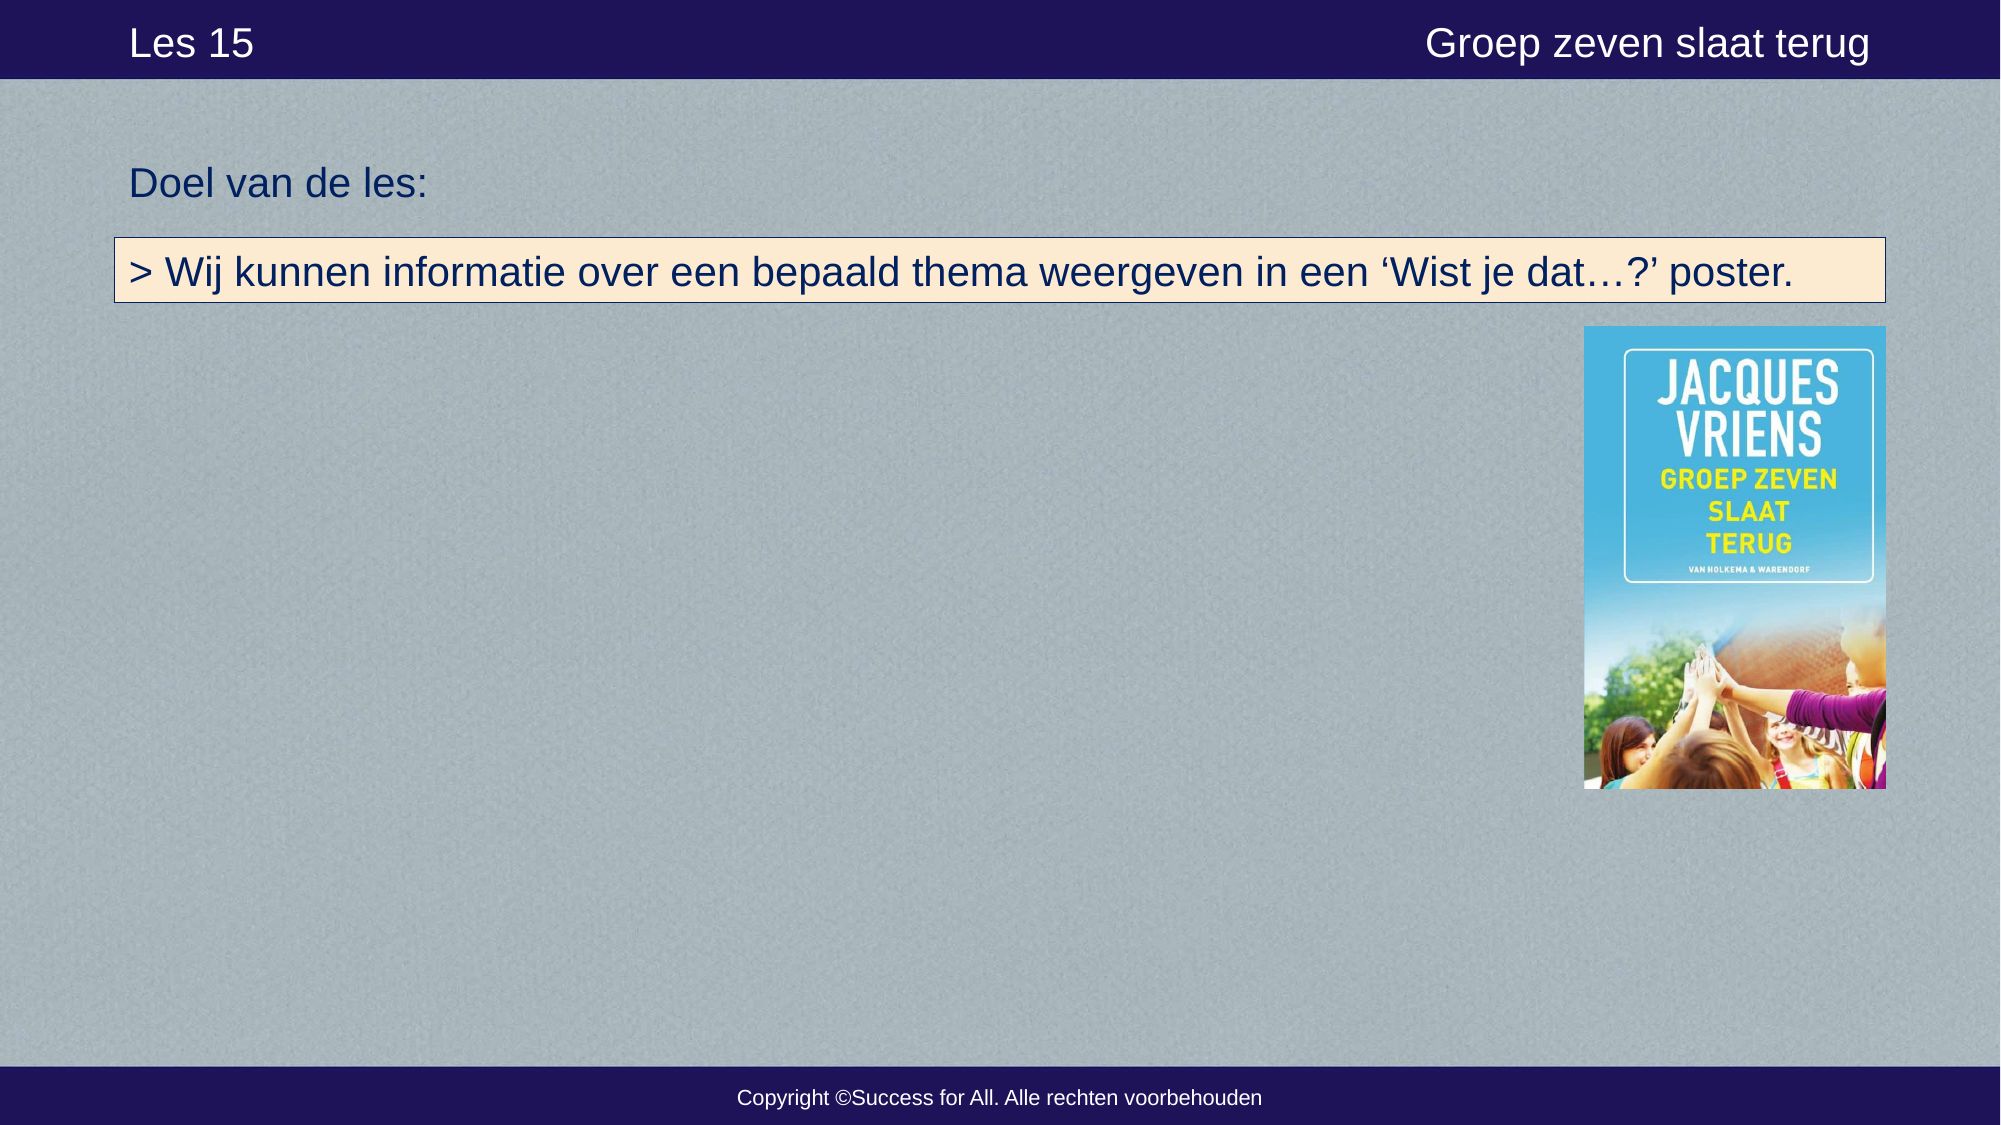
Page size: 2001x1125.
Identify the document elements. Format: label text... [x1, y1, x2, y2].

text_box > Wij kunnen informatie over een bepaald thema weergeven in een ‘Wist je dat…?’ poster. [114, 237, 1886, 303]
text_box Groep zeven slaat terug [999, 8, 1886, 73]
text_box Copyright ©Success for All. Alle rechten voorbehouden [0, 1076, 2000, 1125]
text_box Les 15 [114, 8, 354, 73]
text_box Doel van de les: [113, 148, 1635, 214]
picture [0, 0, 2001, 1125]
